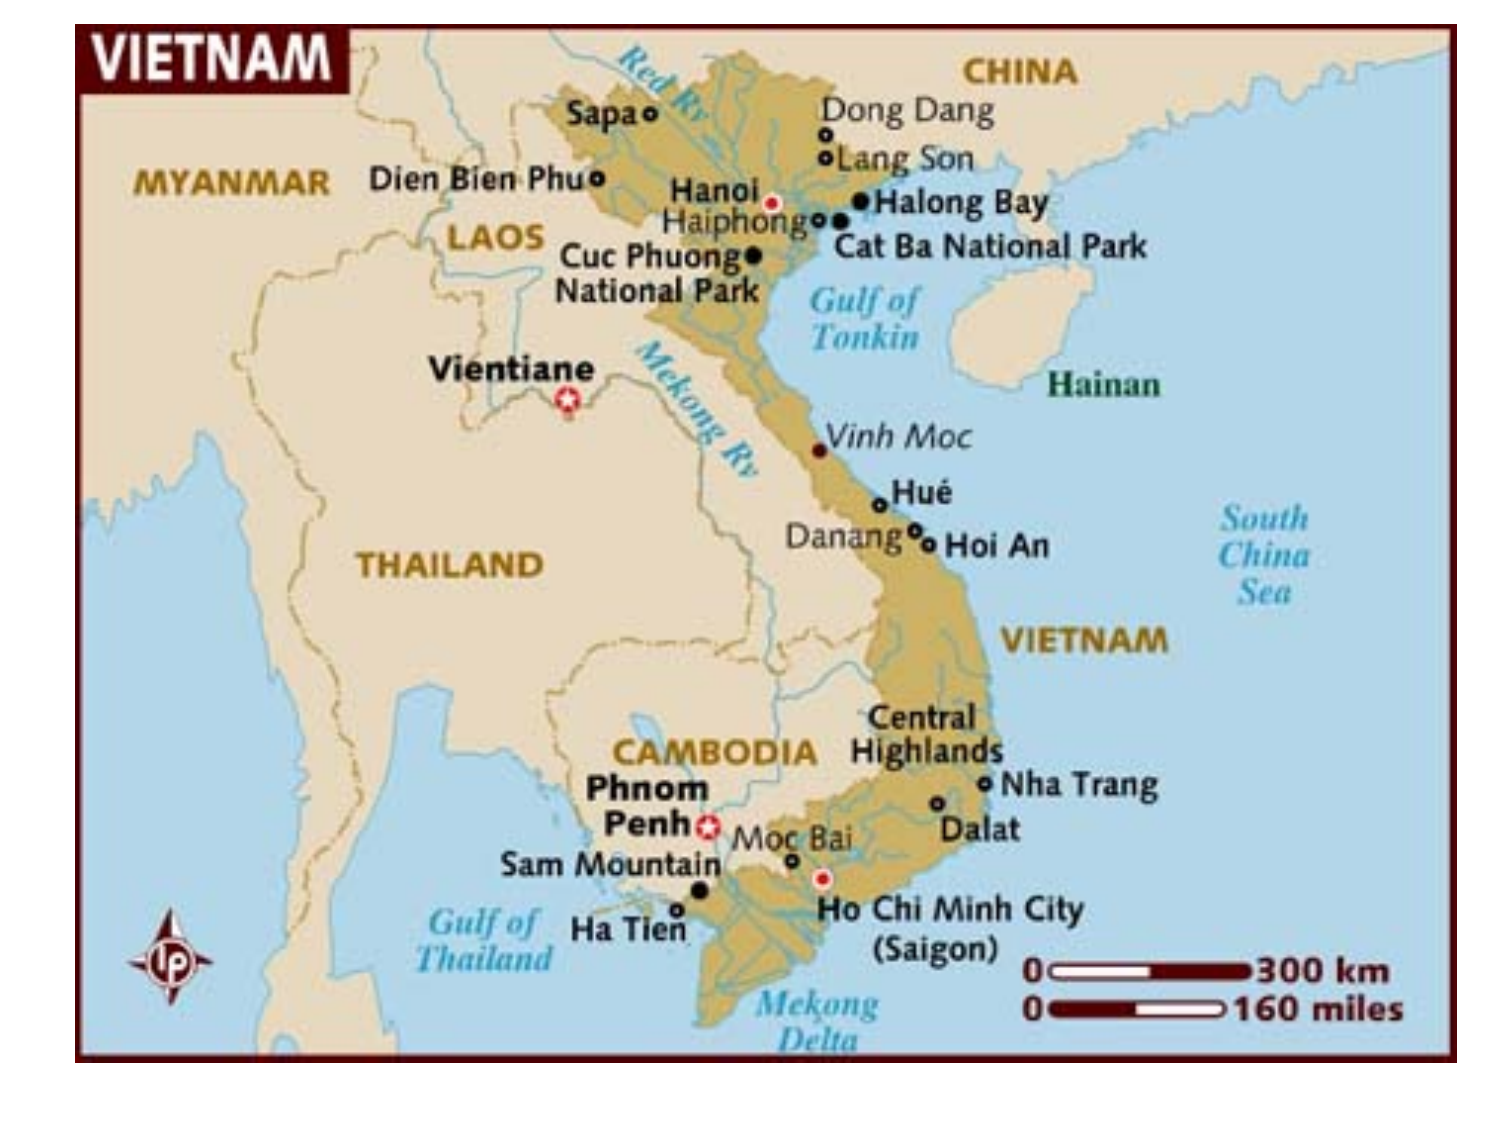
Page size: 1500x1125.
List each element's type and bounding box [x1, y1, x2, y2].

picture [74, 24, 1457, 1063]
